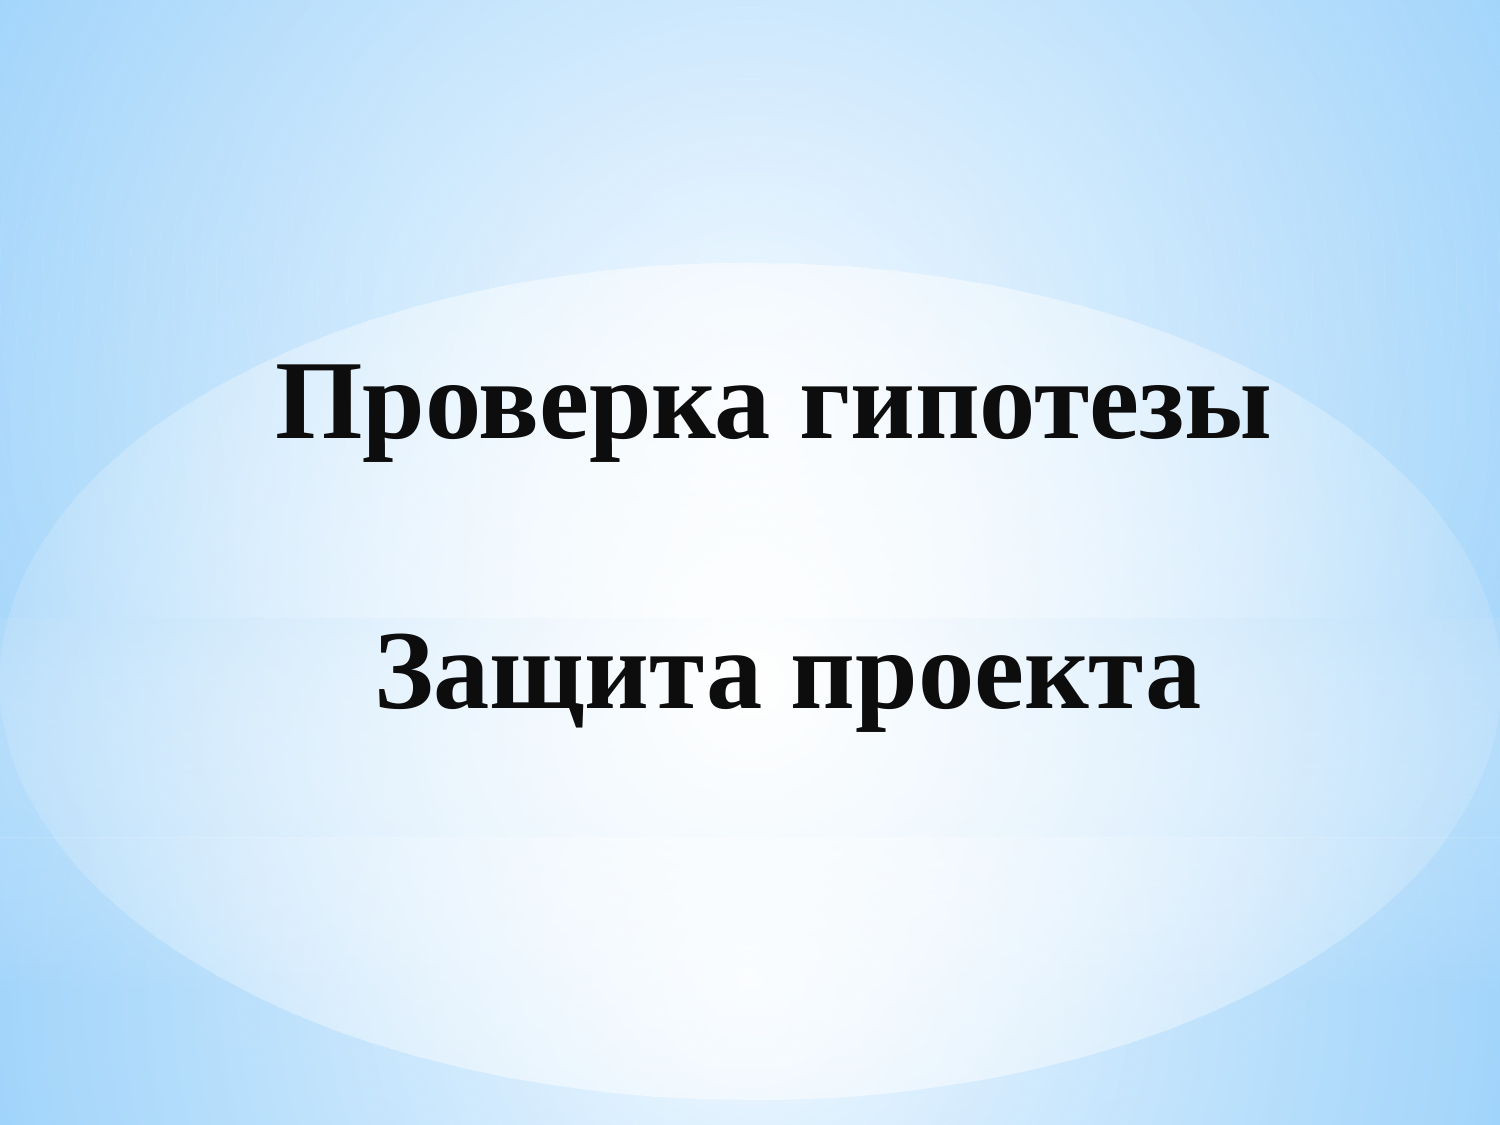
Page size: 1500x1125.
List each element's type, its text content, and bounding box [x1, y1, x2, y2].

text_box Проверка гипотезы Защита проекта [260, 318, 1317, 739]
